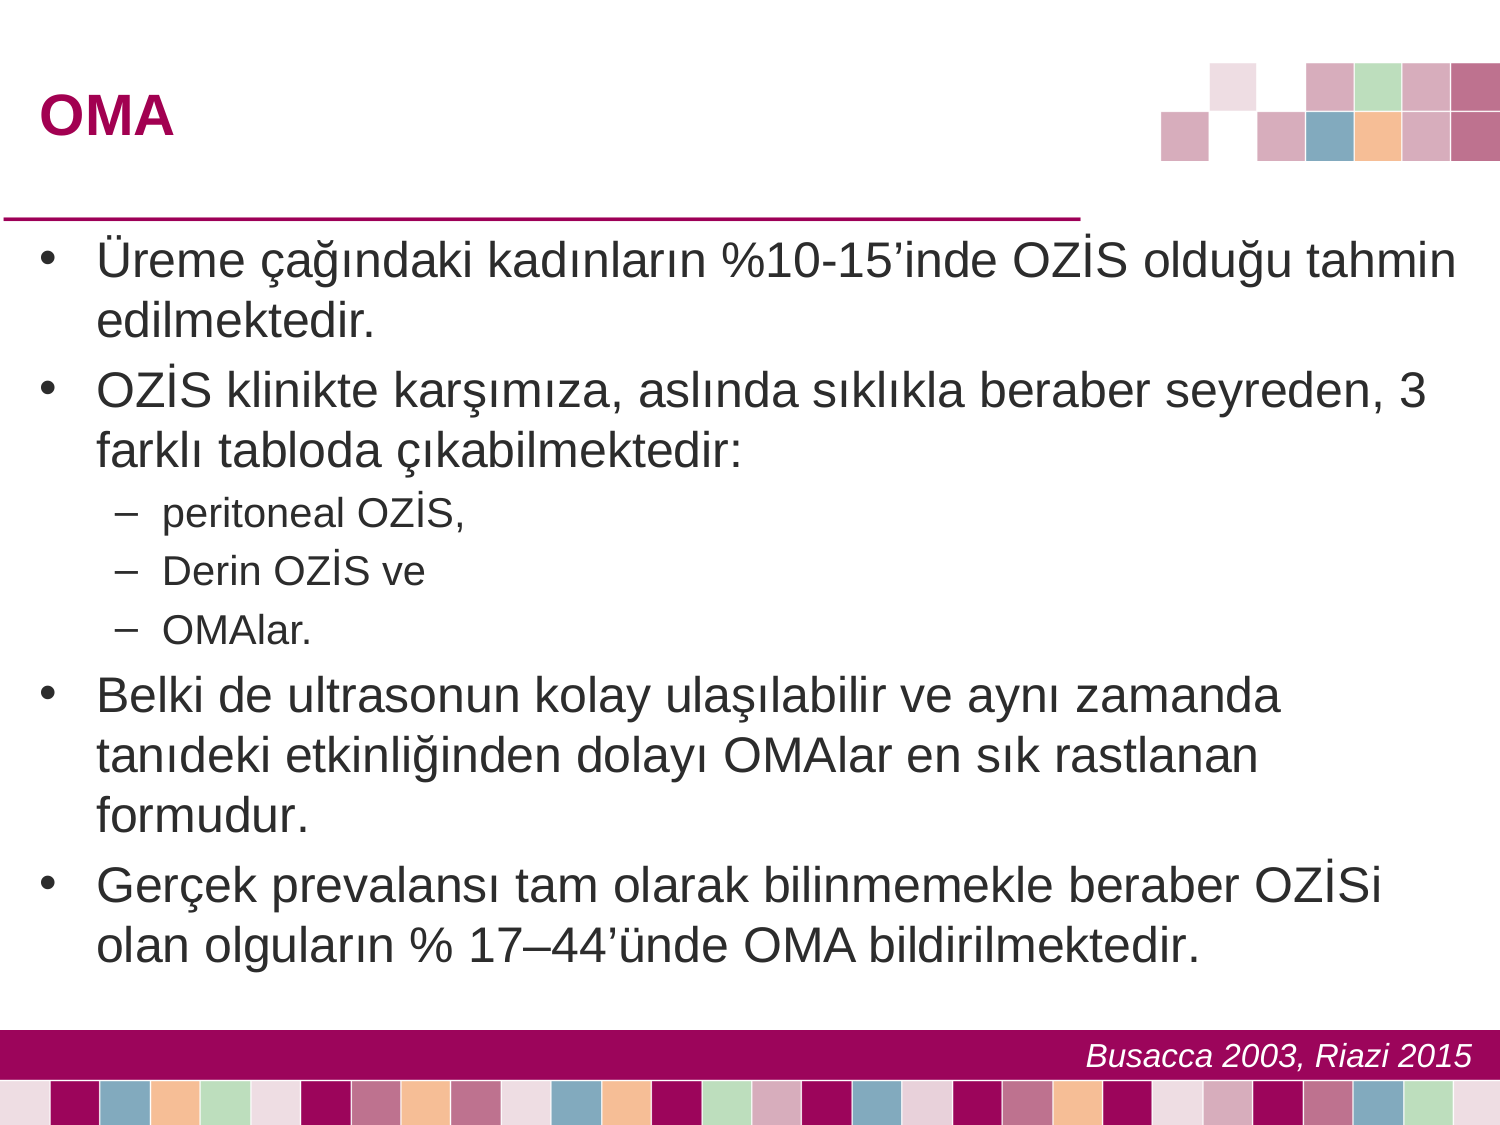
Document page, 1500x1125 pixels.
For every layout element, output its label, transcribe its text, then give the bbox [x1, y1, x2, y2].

picture [1149, 62, 1500, 161]
title OMA [24, 12, 1138, 213]
text_box Busacca 2003, Riazi 2015 [1070, 1026, 1488, 1082]
picture [0, 212, 1088, 227]
list Üreme çağındaki kadınların %10-15’inde OZİS olduğu tahmin edilmektedir. OZİS klinikte karşımıza, aslında sıklıkla beraber seyreden, 3 farklı tabloda çıkabilmektedir: peritoneal OZİS, Derin OZİS ve OMAlar. Belki de ultrasonun kolay ulaşılabilir ve aynı zamanda tanıdeki etkinliğinden dolayı OMAlar en sık rastlanan formudur. Gerçek prevalansı tam olarak bilinmemekle beraber OZİSi olan olguların % 17–44’ünde OMA bildirilmektedir. [24, 219, 1476, 996]
picture [0, 1030, 1500, 1125]
